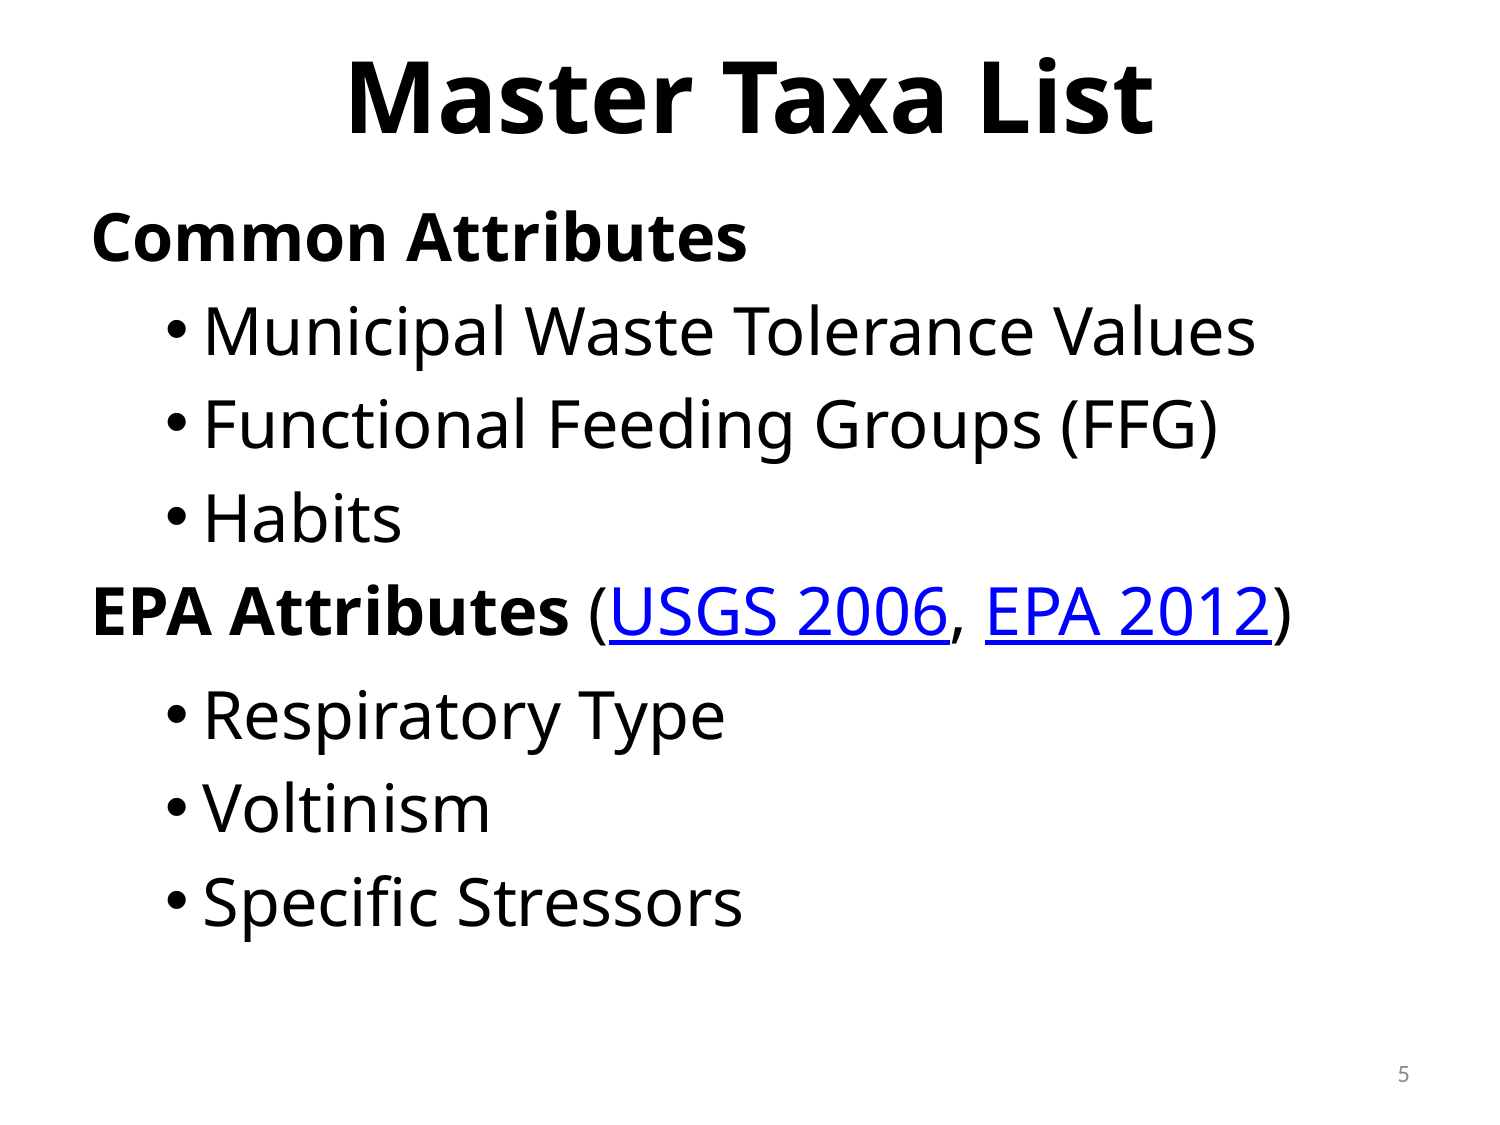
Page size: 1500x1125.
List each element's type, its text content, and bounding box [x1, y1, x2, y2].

slide_number 5 [1074, 1042, 1425, 1103]
title Master Taxa List [75, 0, 1425, 187]
list Common Attributes Municipal Waste Tolerance Values Functional Feeding Groups (FFG) Habits EPA Attributes (USGS 2006, EPA 2012) Respiratory Type Voltinism Specific Stressors [0, 187, 1500, 1025]
